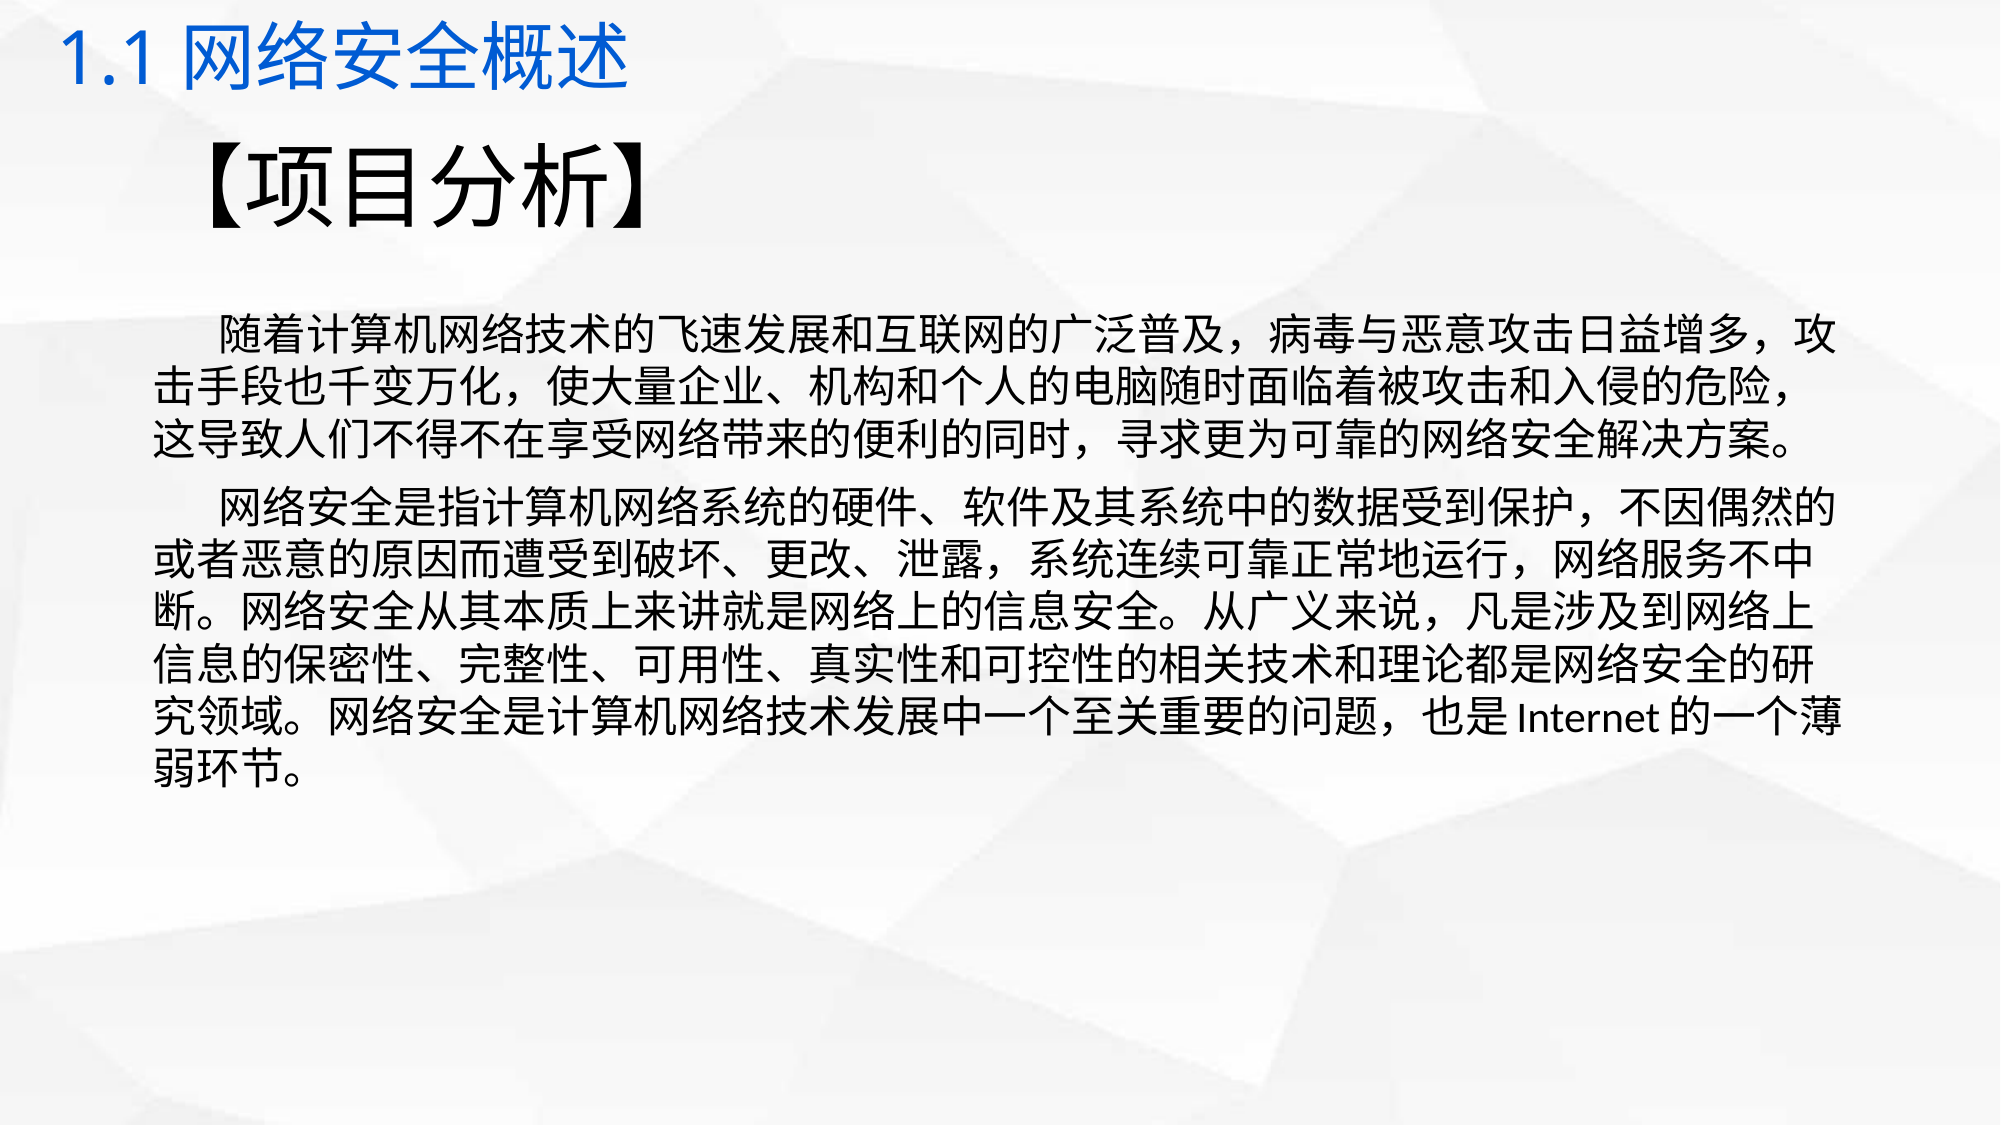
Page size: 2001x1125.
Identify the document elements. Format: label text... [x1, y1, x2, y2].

list 随着计算机网络技术的飞速发展和互联网的广泛普及，病毒与恶意攻击日益增多，攻击手段也千变万化，使大量企业、机构和个人的电脑随时面临着被攻击和入侵的危险，这导致人们不得不在享受网络带来的便利的同时，寻求更为可靠的网络安全解决方案。 网络安全是指计算机网络系统的硬件、软件及其系统中的数据受到保护，不因偶然的或者恶意的原因而遭受到破坏、更改、泄露，系统连续可靠正常地运行，网络服务不中断。网络安全从其本质上来讲就是网络上的信息安全。从广义来说，凡是涉及到网络上信息的保密性、完整性、可用性、真实性和可控性的相关技术和理论都是网络安全的研究领域。网络安全是计算机网络技术发展中一个至关重要的问题，也是Internet的一个薄弱环节。 [137, 299, 1863, 842]
picture [0, 0, 2001, 1125]
text_box 1.1网络安全概述 [41, 9, 1397, 101]
title 【项目分析】 [137, 81, 1863, 299]
